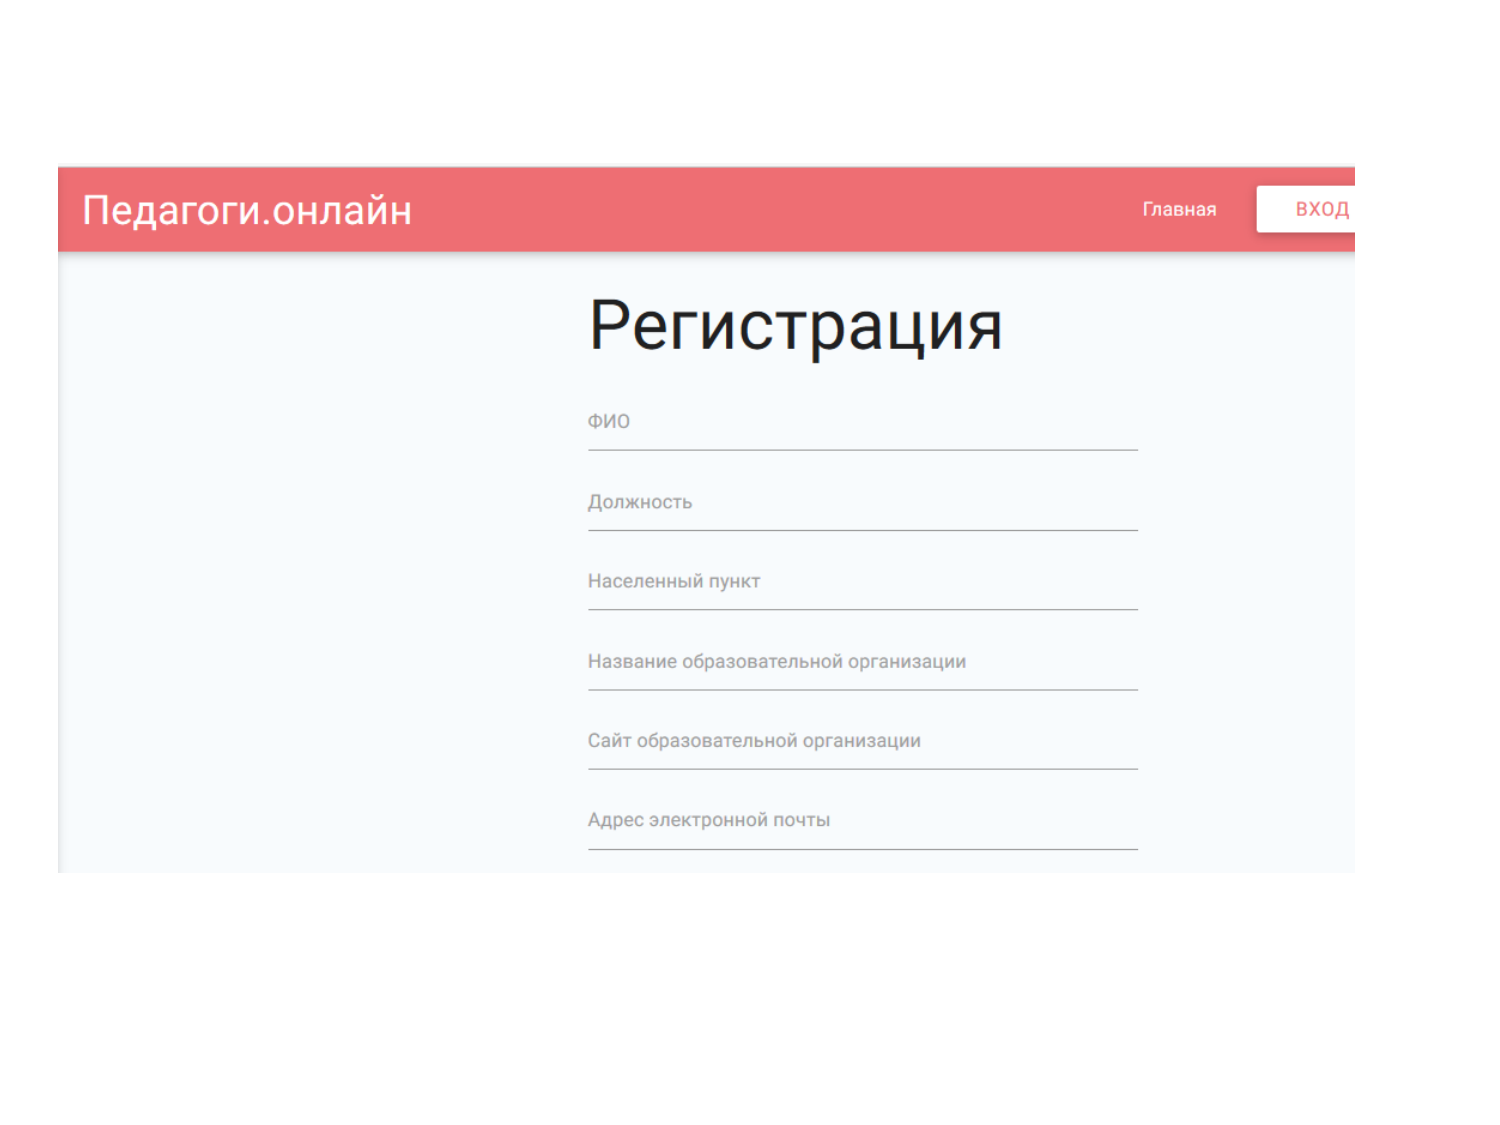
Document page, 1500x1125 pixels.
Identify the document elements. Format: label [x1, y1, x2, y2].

picture [58, 163, 1356, 873]
